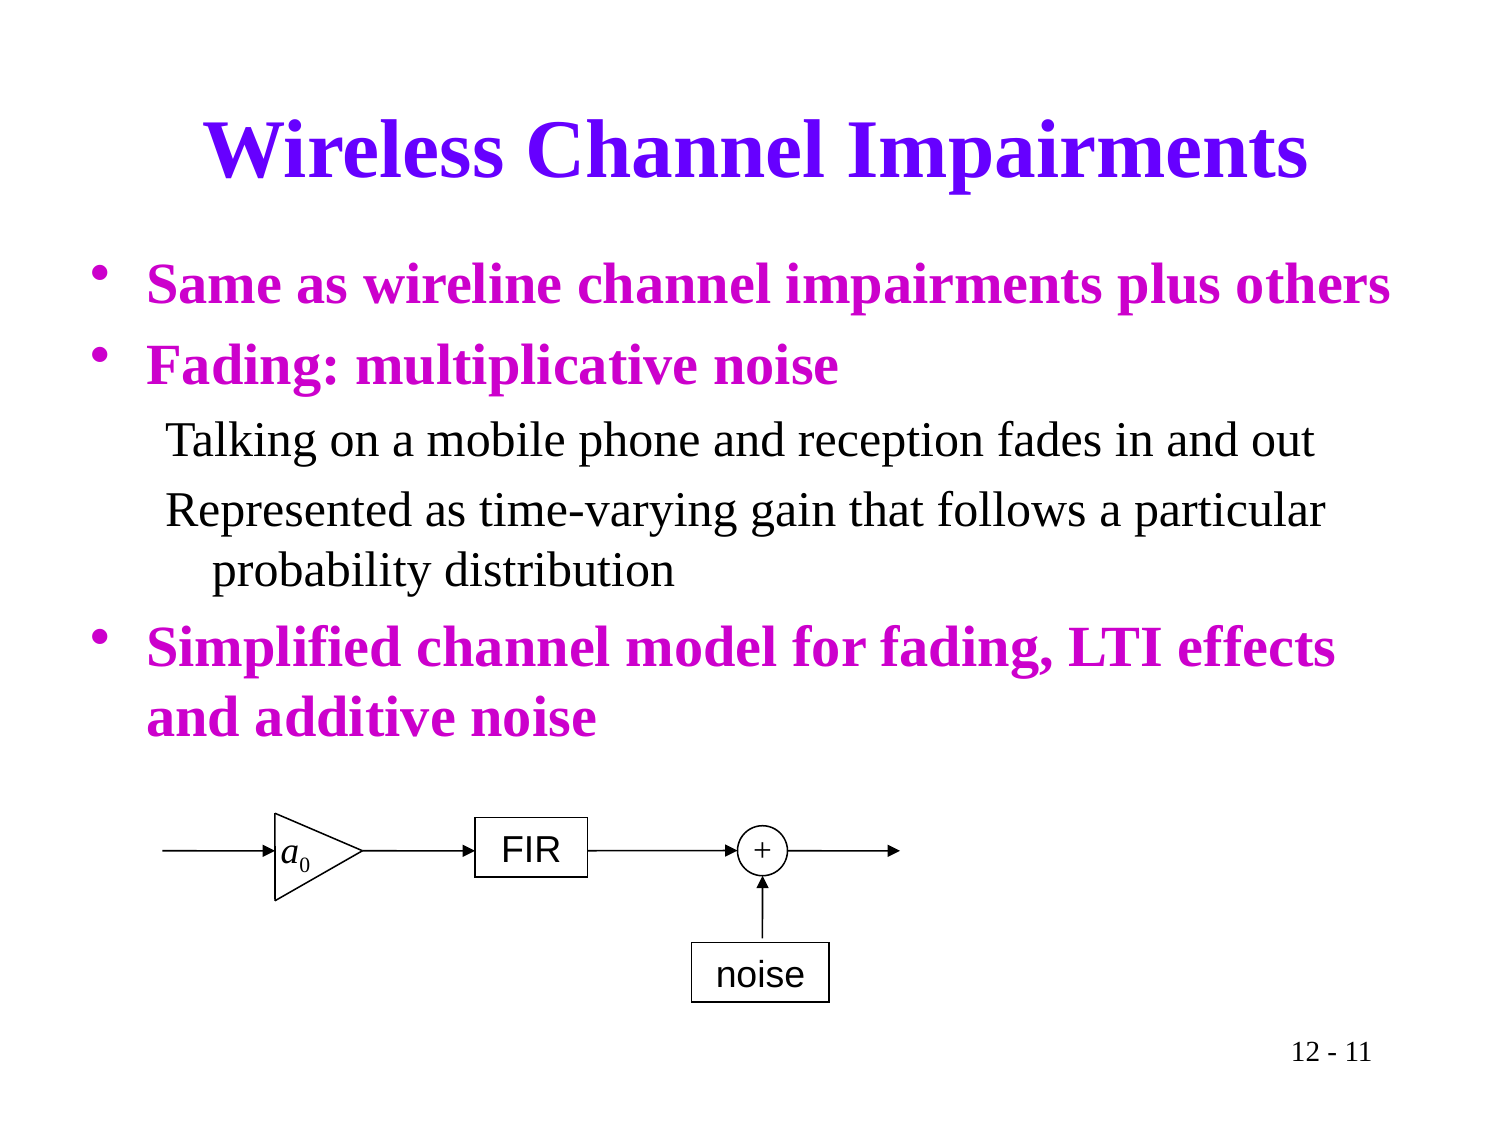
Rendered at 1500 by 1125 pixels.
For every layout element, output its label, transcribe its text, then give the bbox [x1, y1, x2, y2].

text_box + [724, 820, 800, 876]
text_box noise [691, 942, 830, 1003]
slide_number 12 - 11 [1074, 1024, 1388, 1101]
text_box [162, 844, 269, 858]
text_box [362, 844, 474, 858]
title Wireless Channel Impairments [74, 49, 1438, 237]
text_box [274, 825, 316, 883]
text_box FIR [474, 817, 588, 878]
text_box [800, 844, 901, 858]
list Same as wireline channel impairments plus others Fading: multiplicative noise Talking on a mobile phone and reception fades in and out Represented as time-varying gain that follows a particular probability distribution Simplified channel model for fading, LTI effects and additive noise [74, 237, 1438, 1001]
text_box [756, 876, 769, 939]
